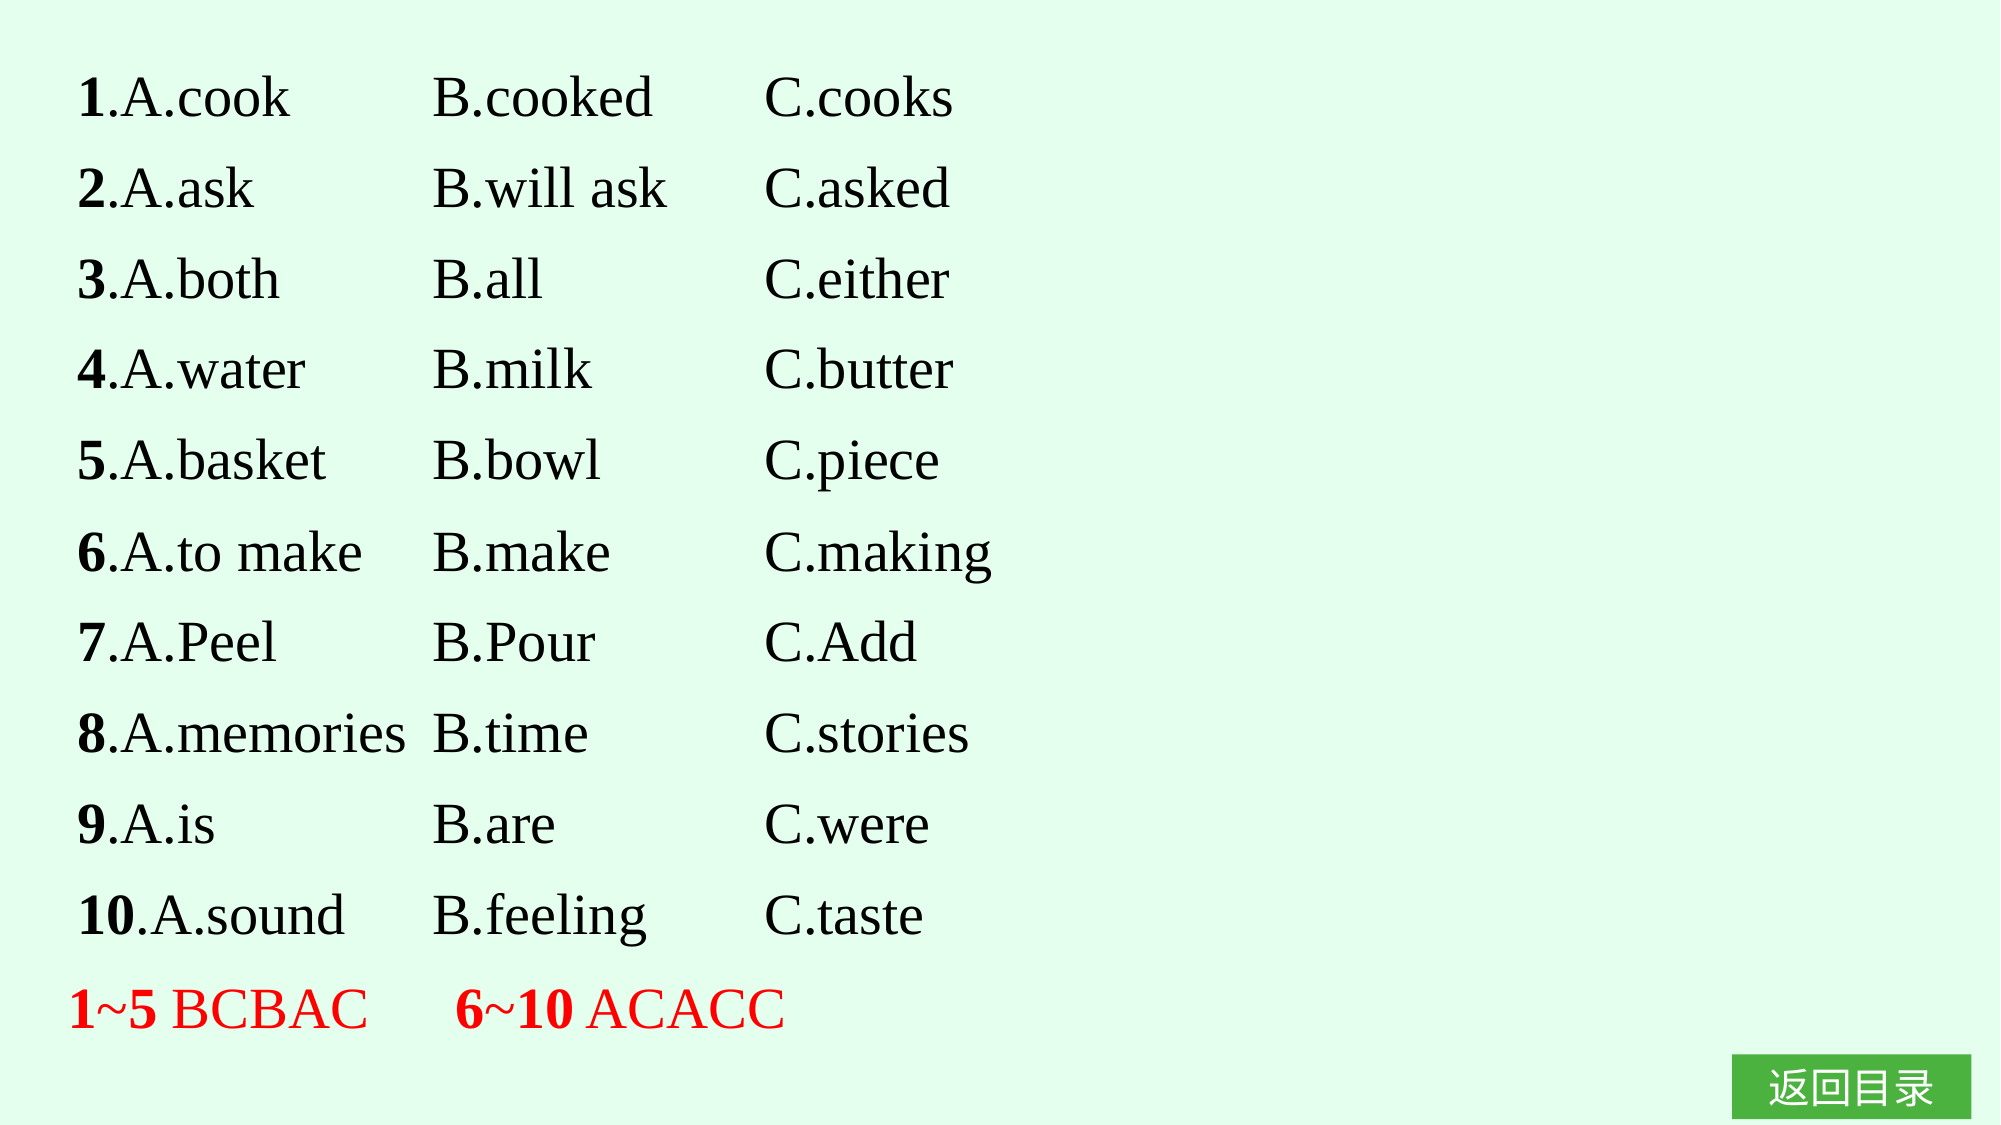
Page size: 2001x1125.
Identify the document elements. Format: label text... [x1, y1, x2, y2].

text_box 1~5 BCBAC 6~10 ACACC [52, 942, 816, 1048]
text_box 1.A.cook B.cooked C.cooks 2.A.ask B.will ask C.asked 3.A.both B.all C.either 4.A.water B.milk C.butter 5.A.basket B.bowl C.piece 6.A.to make B.make C.making 7.A.Peel B.Pour C.Add 8.A.memories B.time C.stories 9.A.is B.are C.were 10.A.sound B.feeling C.taste [62, 29, 1938, 954]
